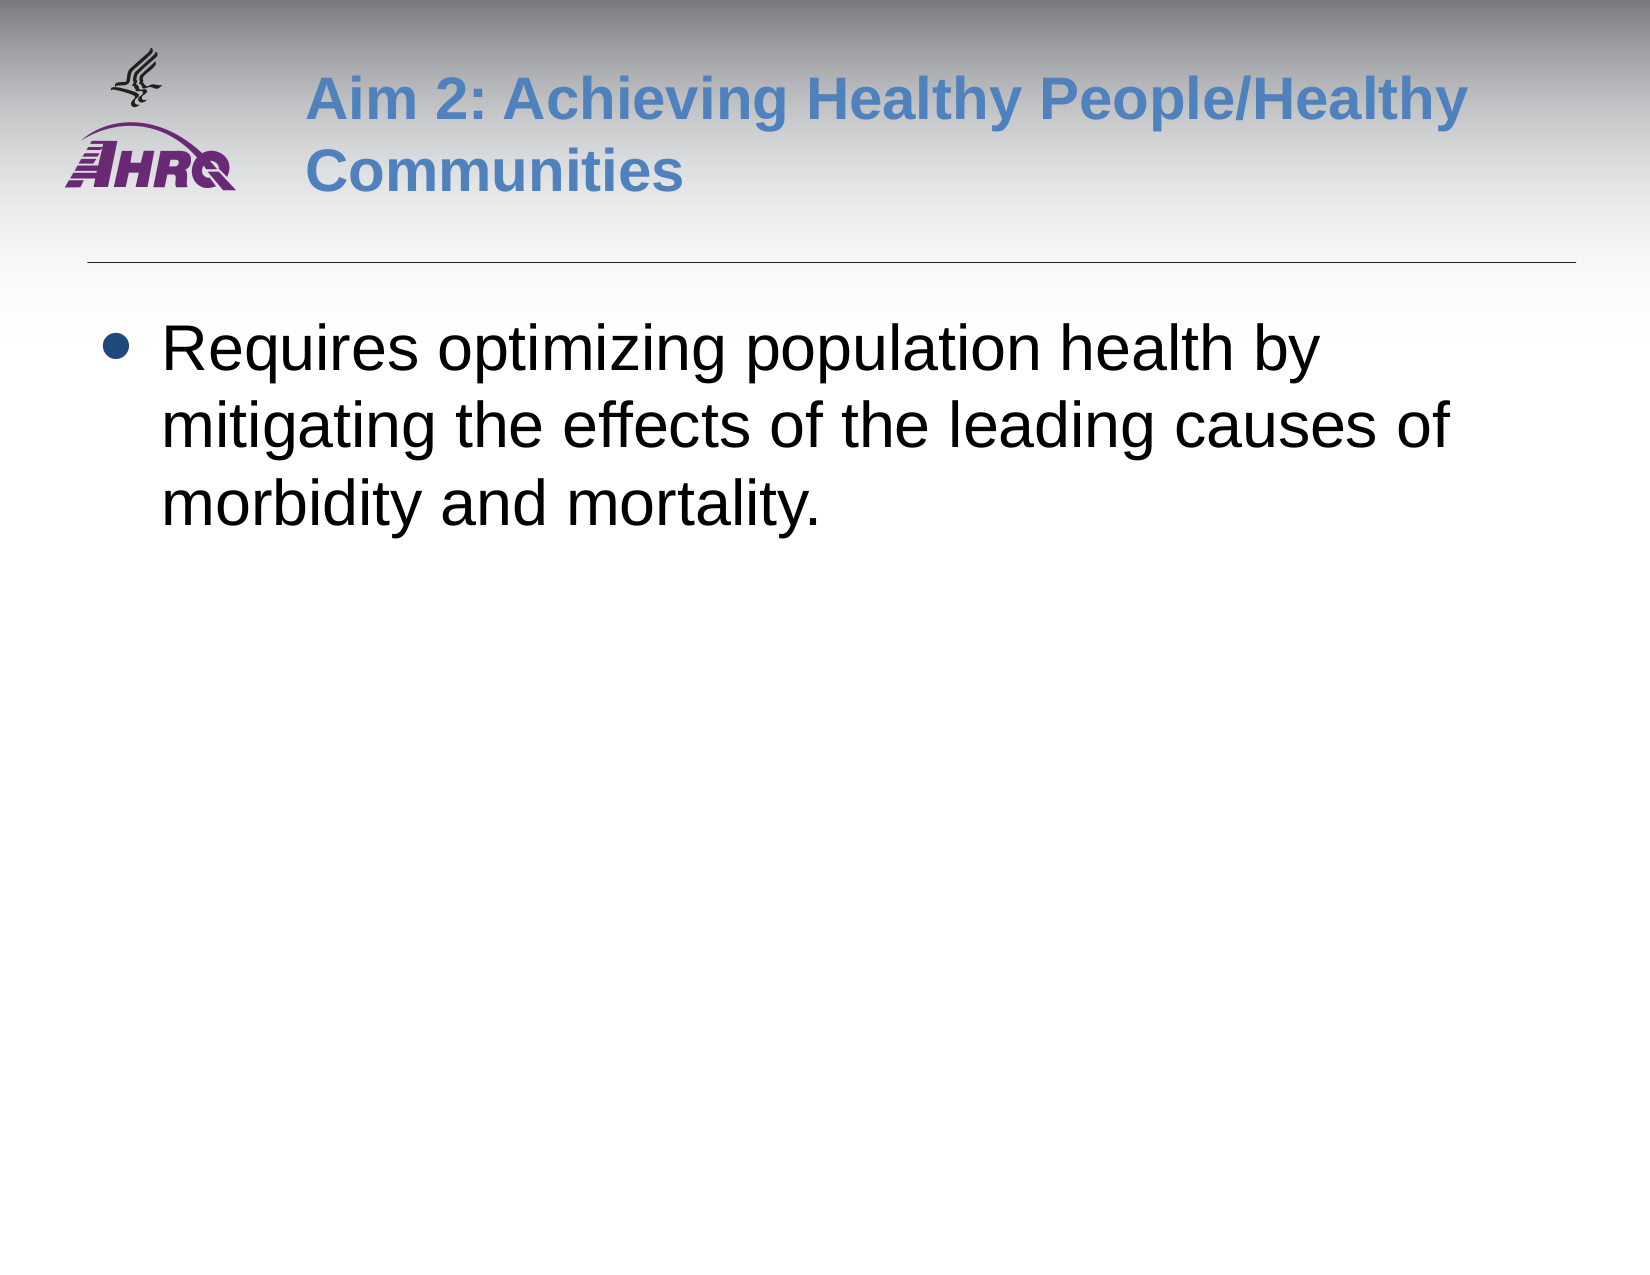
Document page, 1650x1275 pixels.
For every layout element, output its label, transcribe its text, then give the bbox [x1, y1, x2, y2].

picture [0, 0, 1650, 1275]
title Aim 2: Achieving Healthy People/Healthy Communities [288, 51, 1568, 213]
list Requires optimizing population health by mitigating the effects of the leading causes of morbidity and mortality. [82, 297, 1568, 1139]
